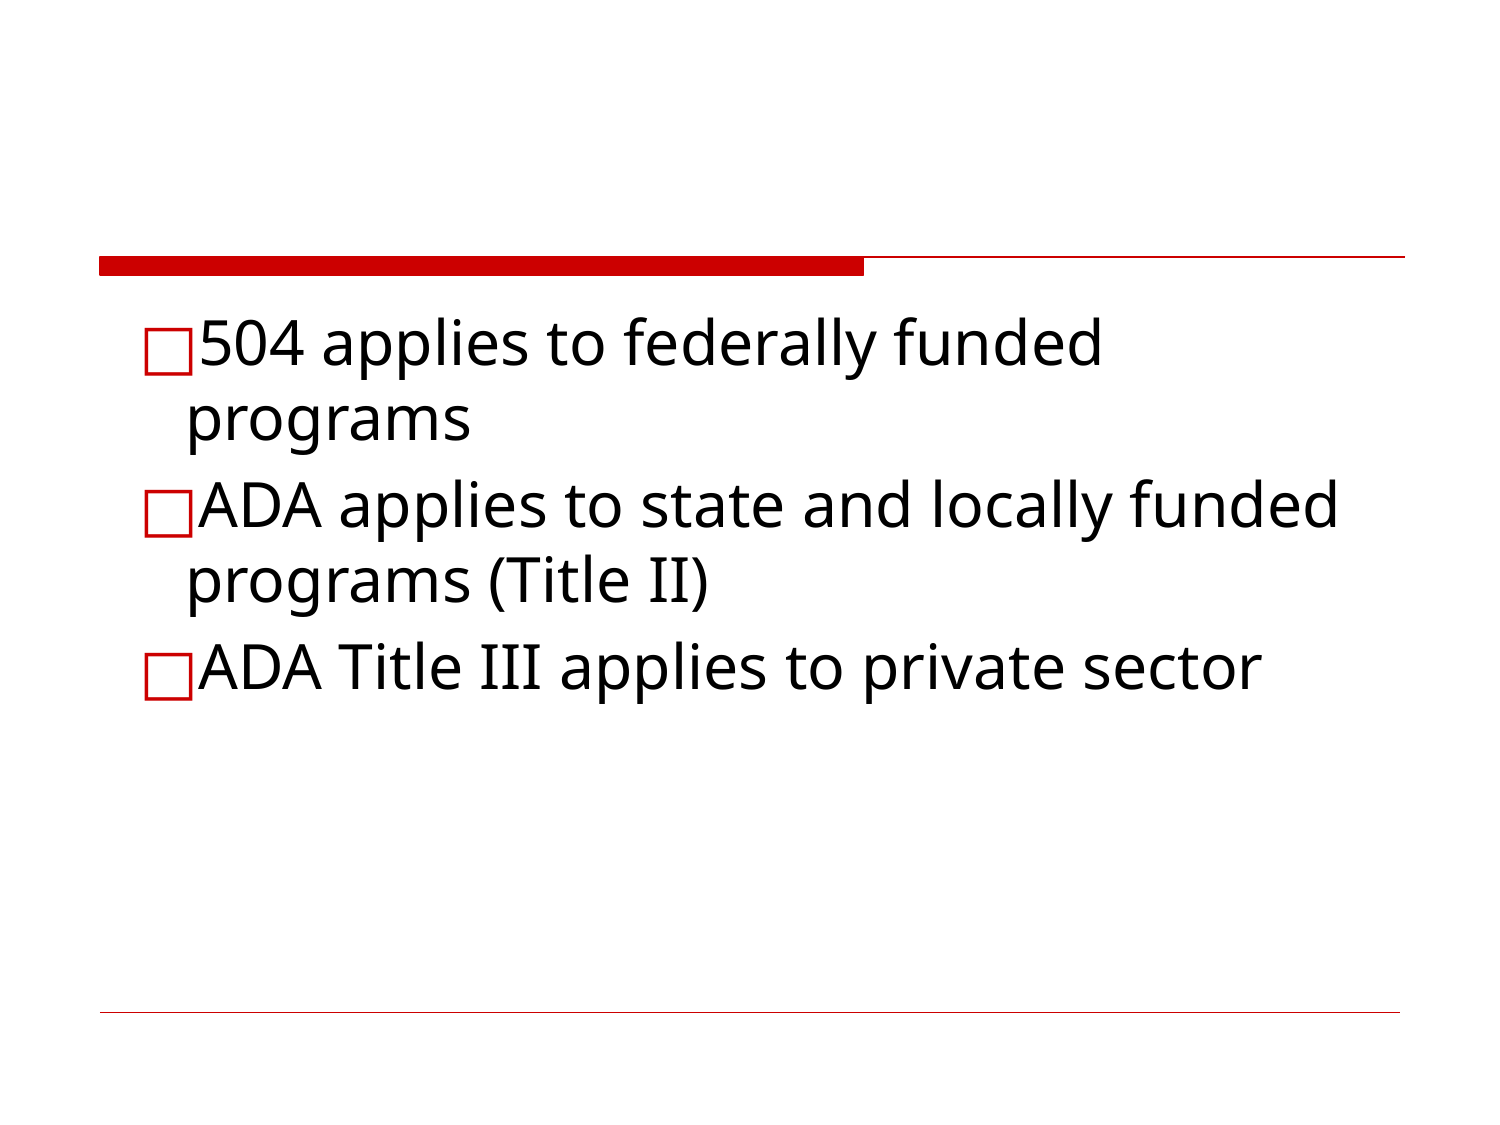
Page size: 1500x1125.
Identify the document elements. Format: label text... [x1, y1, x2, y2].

list 504 applies to federally funded programs ADA applies to state and locally funded programs (Title II) ADA Title III applies to private sector [92, 287, 1406, 988]
